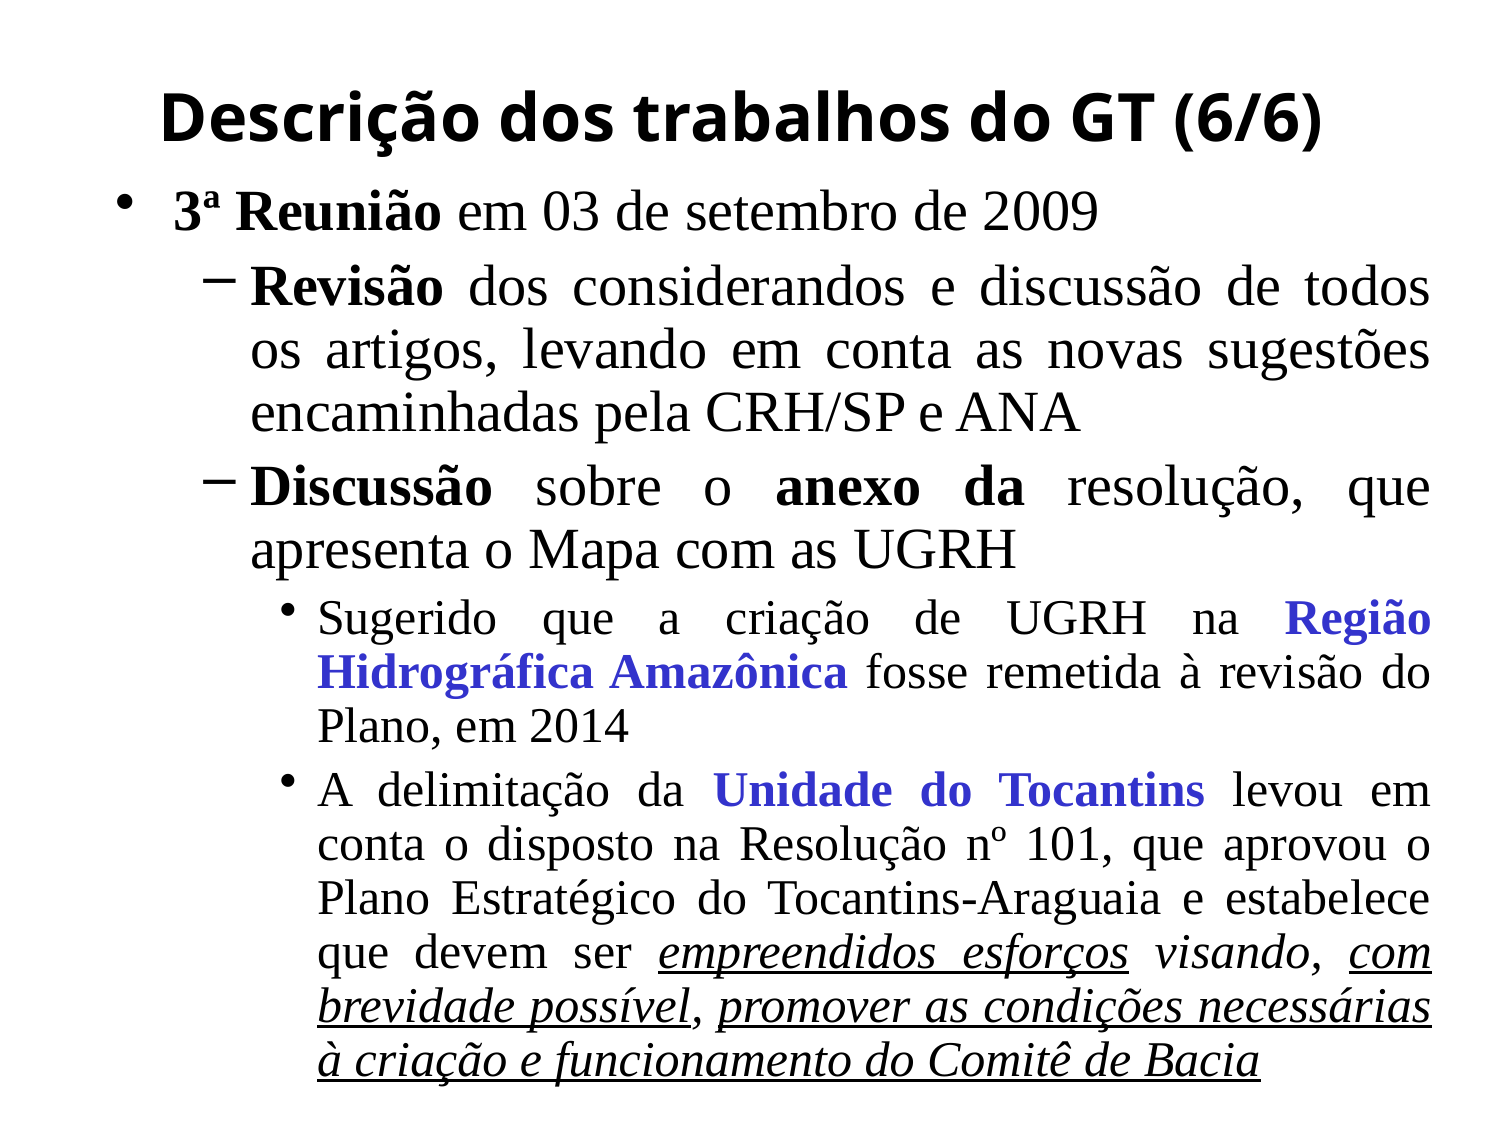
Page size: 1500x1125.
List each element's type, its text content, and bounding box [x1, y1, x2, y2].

title Descrição dos trabalhos do GT (6/6) [0, 77, 1500, 232]
list 3ª Reunião em 03 de setembro de 2009 Revisão dos considerandos e discussão de todos os artigos, levando em conta as novas sugestões encaminhadas pela CRH/SP e ANA Discussão sobre o anexo da resolução, que apresenta o Mapa com as UGRH Sugerido que a criação de UGRH na Região Hidrográfica Amazônica fosse remetida à revisão do Plano, em 2014 A delimitação da Unidade do Tocantins levou em conta o disposto na Resolução nº 101, que aprovou o Plano Estratégico do Tocantins-Araguaia e estabelece que devem ser empreendidos esforços visando, com brevidade possível, promover as condições necessárias à criação e funcionamento do Comitê de Bacia [100, 172, 1448, 1125]
